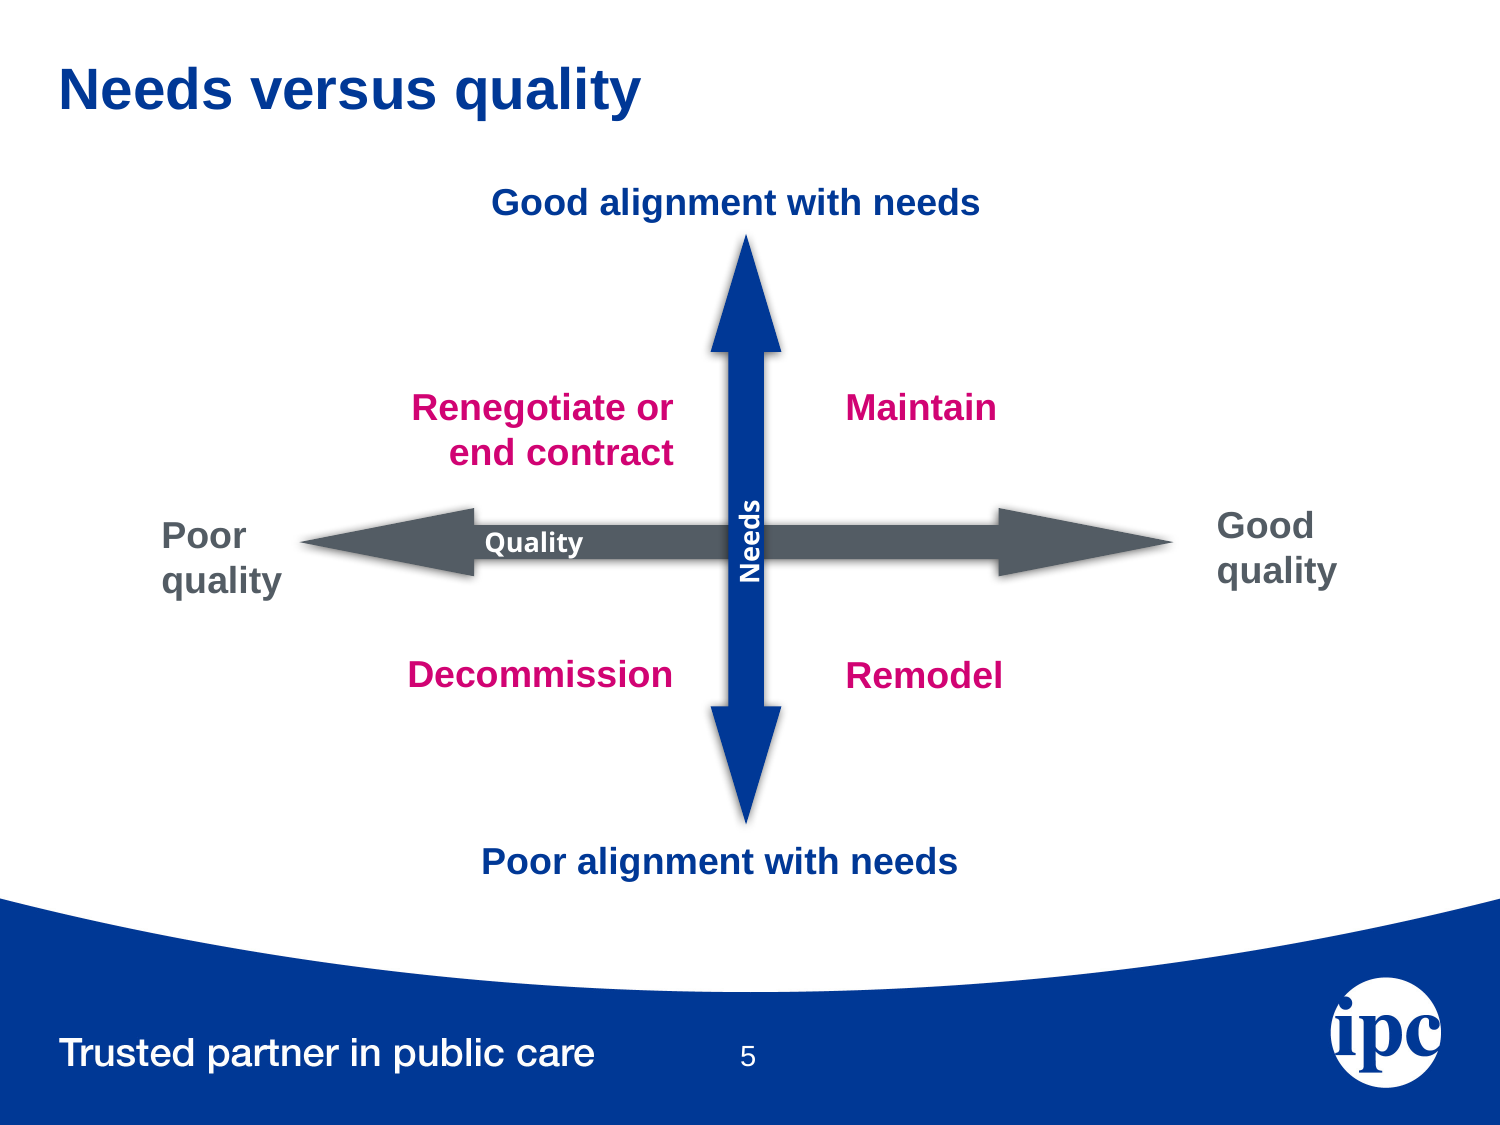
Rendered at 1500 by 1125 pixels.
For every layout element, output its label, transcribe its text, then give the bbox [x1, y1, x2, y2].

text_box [146, 169, 1354, 890]
footer 5 [585, 1024, 911, 1085]
title Needs versus quality [58, 59, 1442, 131]
picture [0, 0, 1500, 1125]
